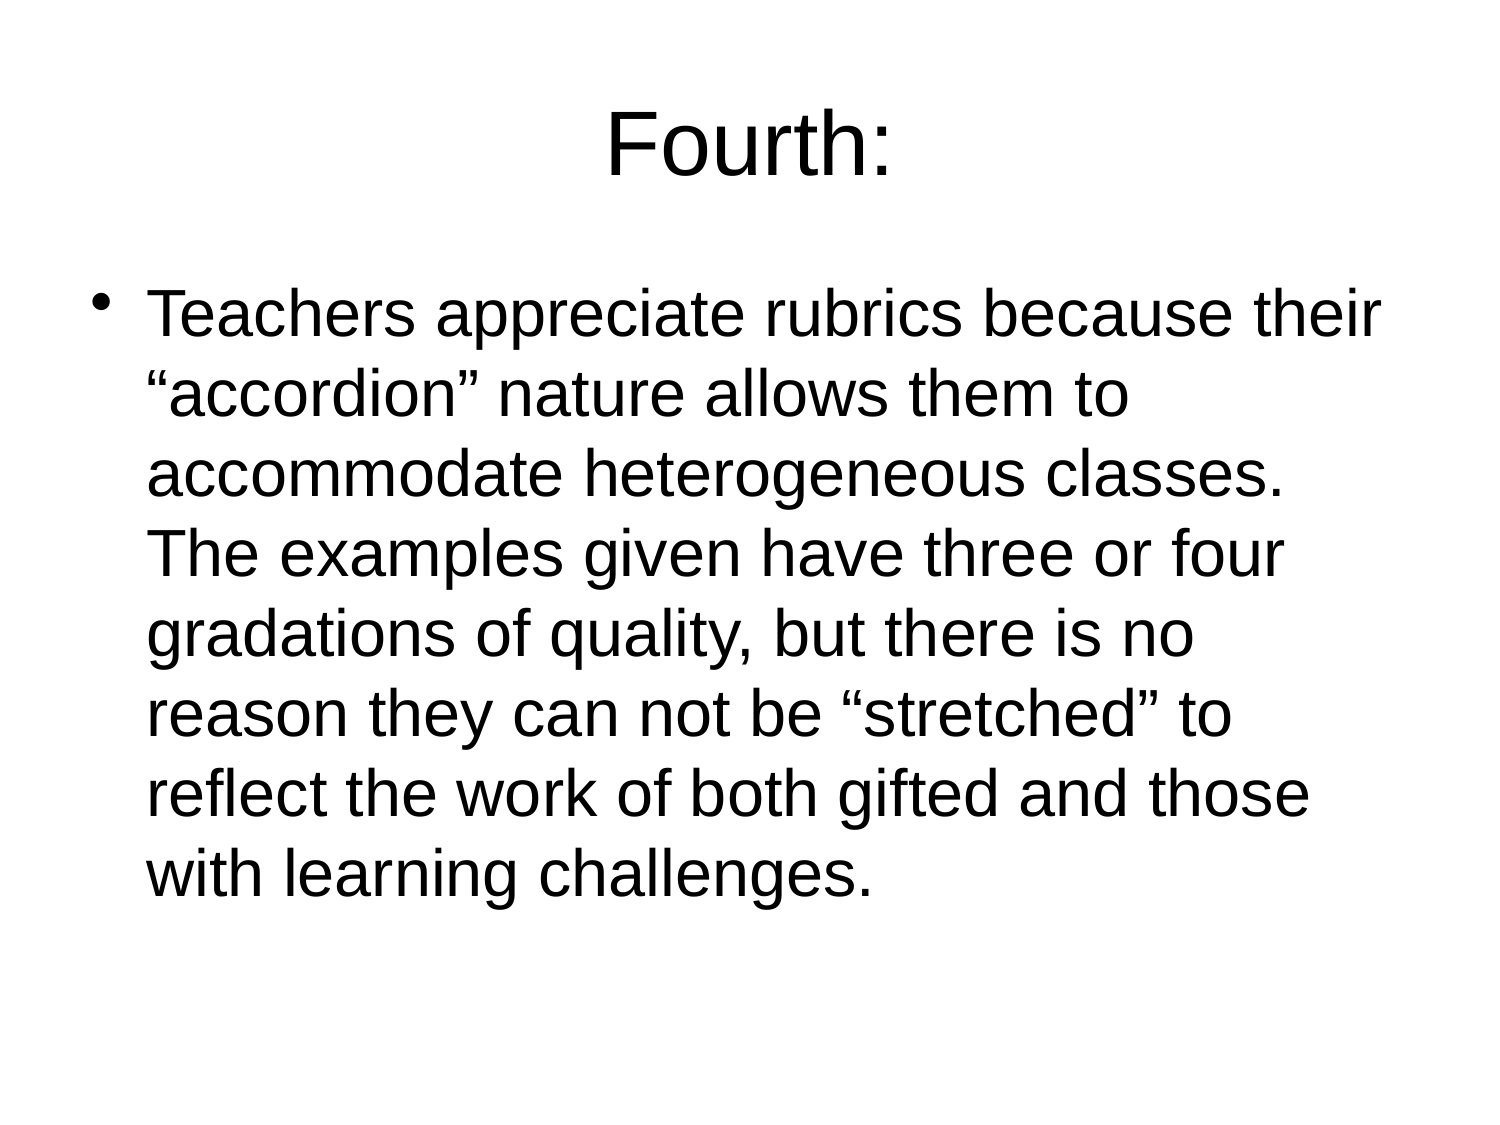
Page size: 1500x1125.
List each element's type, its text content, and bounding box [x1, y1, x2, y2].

title Fourth: [75, 45, 1425, 233]
list Teachers appreciate rubrics because their “accordion” nature allows them to accommodate heterogeneous classes. The examples given have three or four gradations of quality, but there is no reason they can not be “stretched” to reflect the work of both gifted and those with learning challenges. [75, 262, 1425, 1005]
